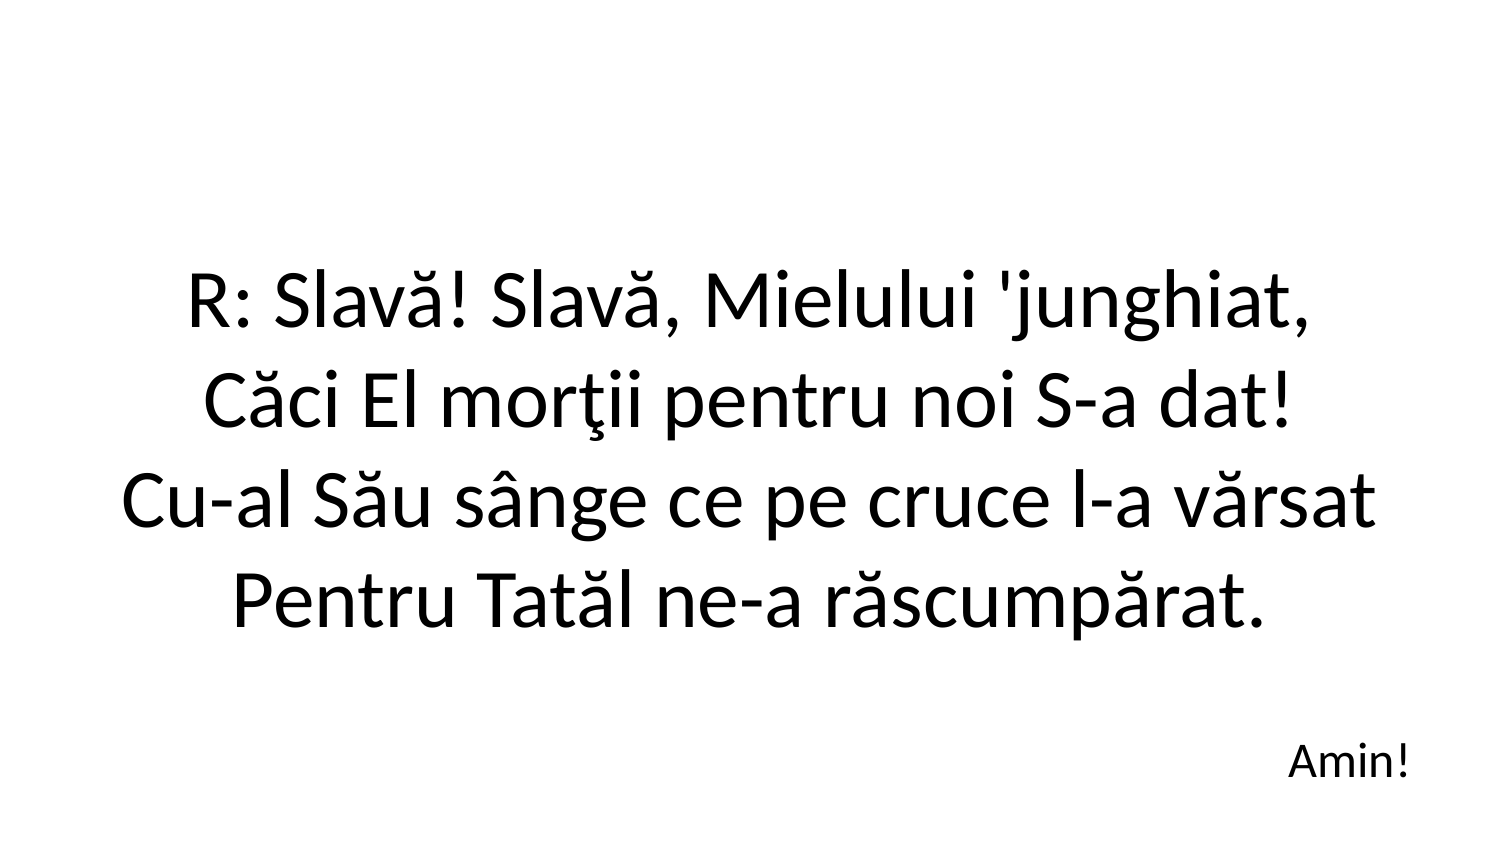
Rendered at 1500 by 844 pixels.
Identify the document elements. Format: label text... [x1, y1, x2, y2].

text_box R: Slavă! Slavă, Mielului 'junghiat, Căci El morţii pentru noi S-a dat! Cu-al Său sânge ce pe cruce l-a vărsat Pentru Tatăl ne-a răscumpărat. [106, 192, 1394, 652]
text_box Amin! [1273, 674, 1427, 795]
